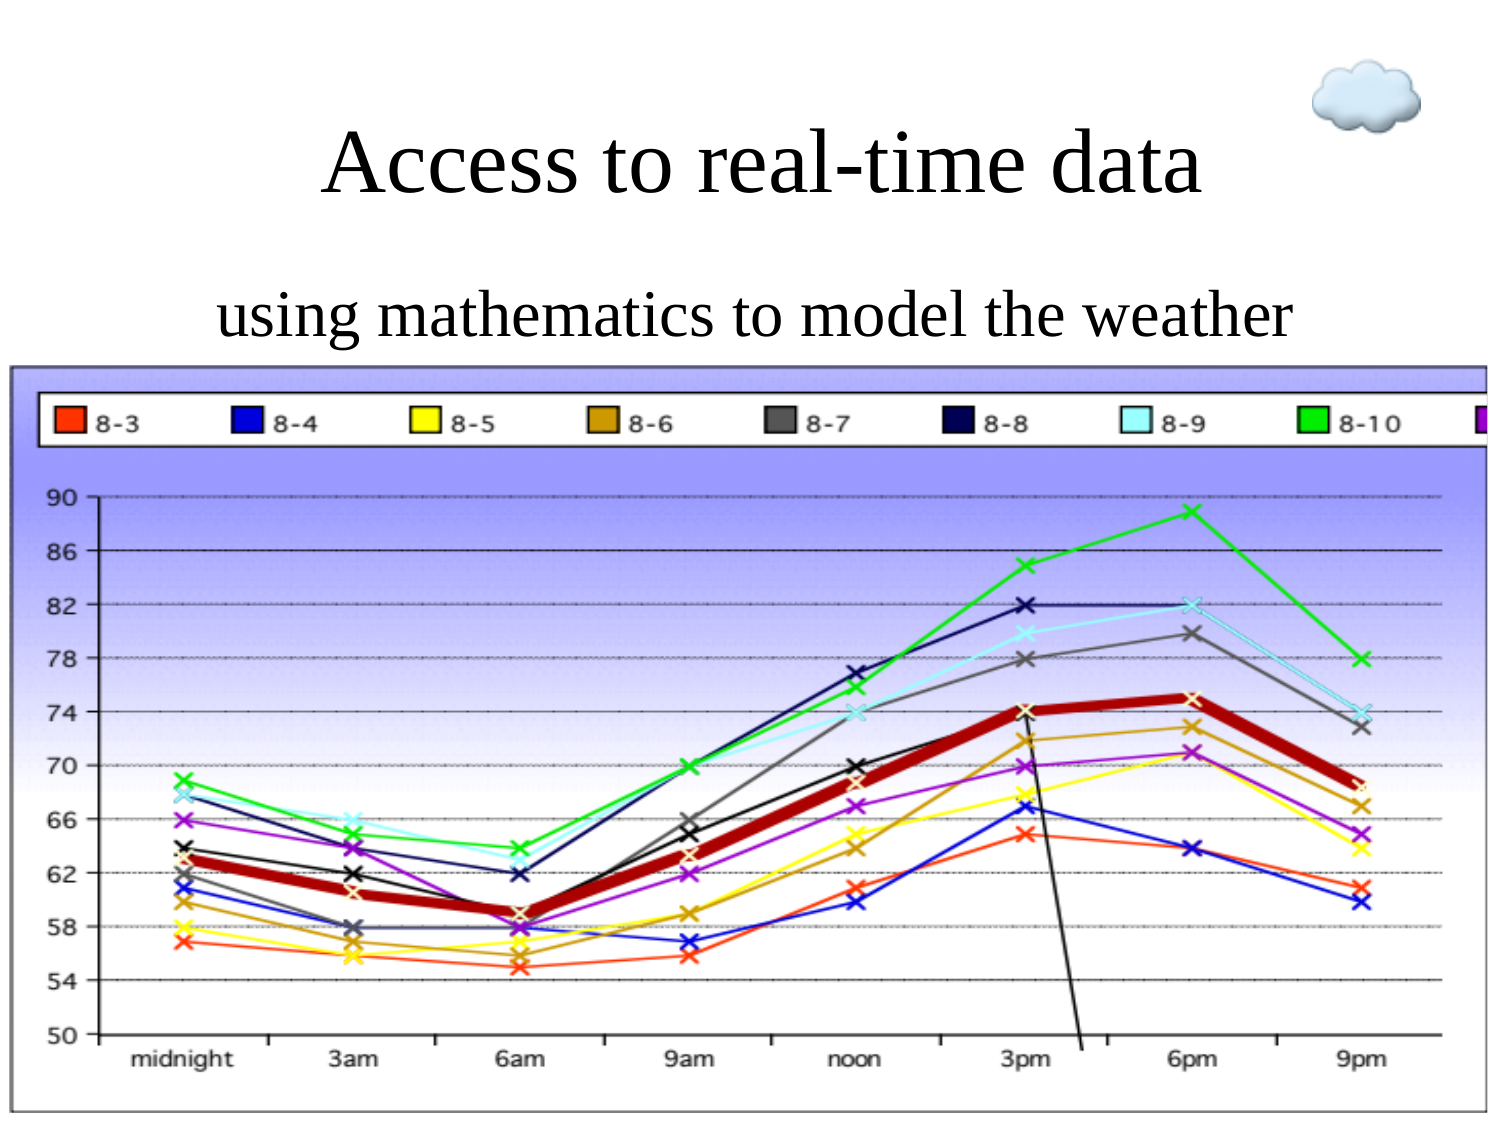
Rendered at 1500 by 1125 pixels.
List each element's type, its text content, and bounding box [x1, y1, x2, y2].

picture [8, 364, 1488, 1113]
subtitle using mathematics to model the weather [87, 262, 1425, 363]
picture [1312, 49, 1421, 149]
title Access to real-time data [125, 62, 1400, 250]
